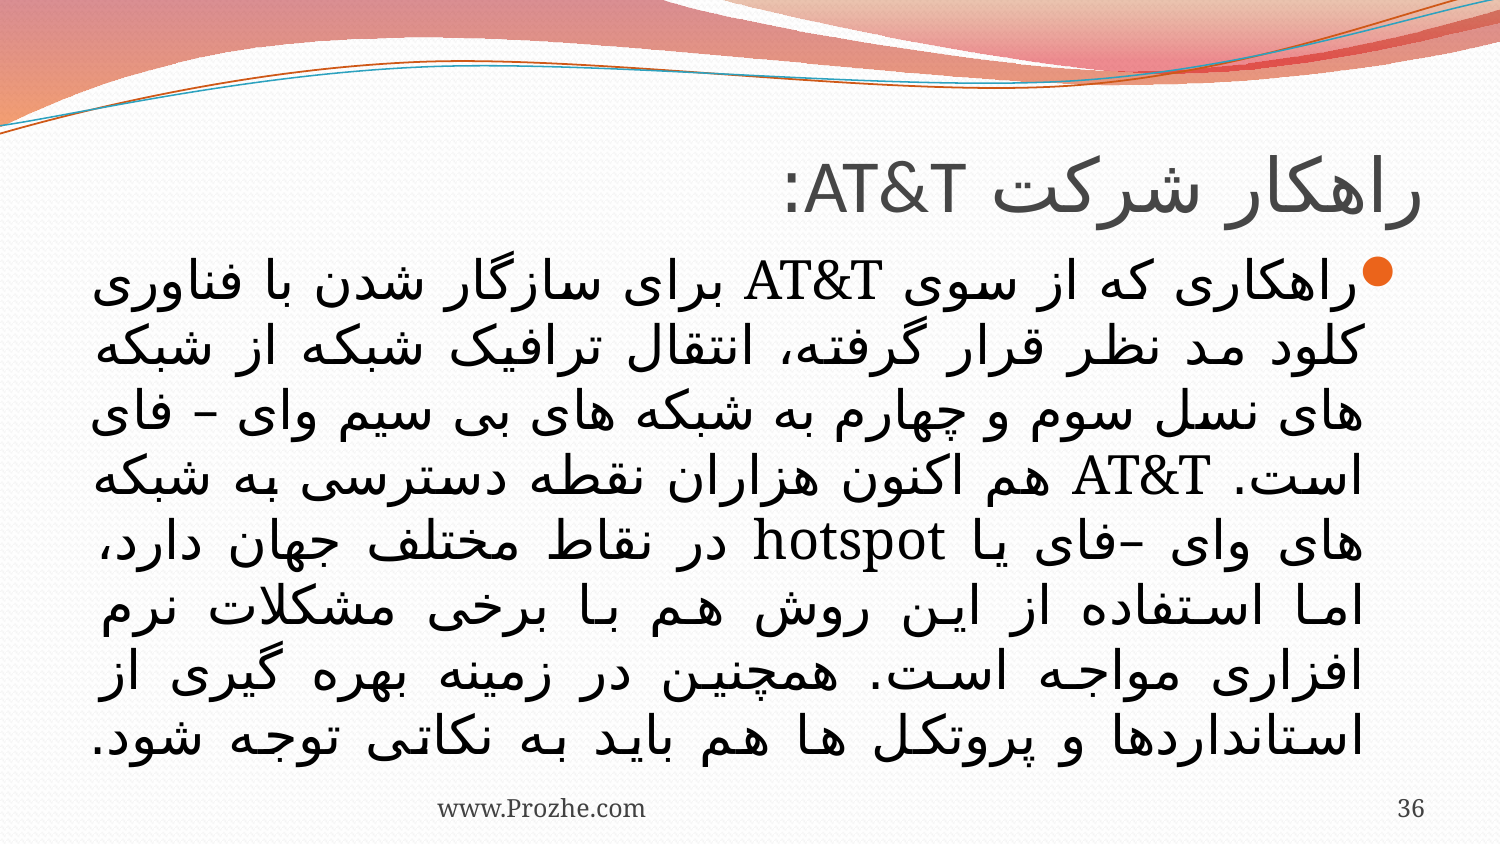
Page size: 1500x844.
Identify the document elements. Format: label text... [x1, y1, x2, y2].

title راهکار شرکت AT&T: [75, 86, 1425, 228]
list راهکاری که از سوی AT&T برای سازگار شدن با فناوری کلود مد نظر قرار گرفته، انتقال ترافیک شبکه از شبکه های نسل سوم و چهارم به شبکه های بی سیم وای – فای است. AT&T هم اکنون هزاران نقطه دسترسی به شبکه های وای –فای یا hotspot در نقاط مختلف جهان دارد، اما استفاده از این روش هم با برخی مشکلات نرم افزاری مواجه است. همچنین در زمینه بهره گیری از استانداردها و پروتکل ها هم باید به نکاتی توجه شود. [75, 238, 1425, 779]
footer www.Prozhe.com [437, 782, 988, 827]
slide_number 36 [1299, 782, 1425, 827]
